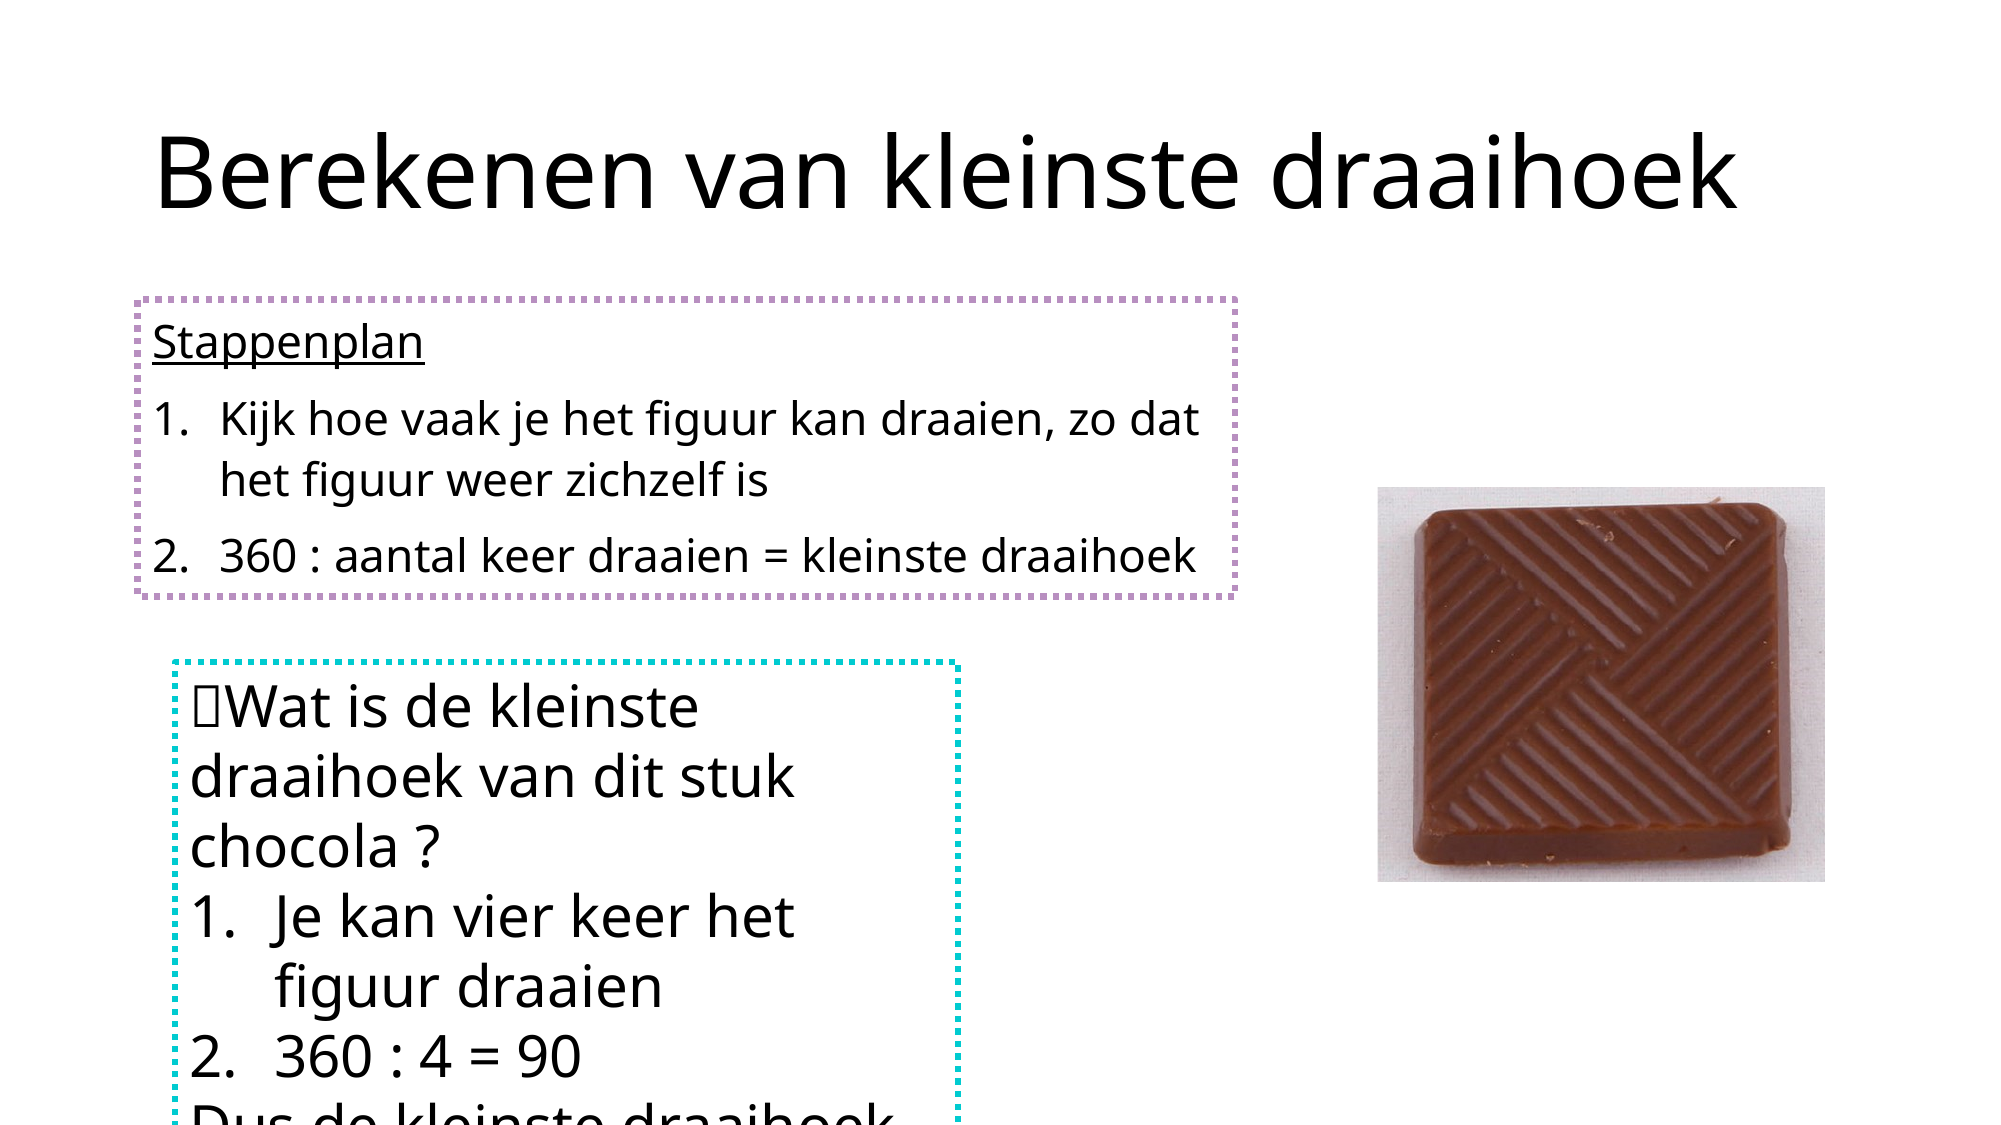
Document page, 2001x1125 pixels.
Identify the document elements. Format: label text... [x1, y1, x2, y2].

title Berekenen van kleinste draaihoek [137, 59, 1863, 278]
picture [1377, 487, 1825, 882]
list Stappenplan Kijk hoe vaak je het figuur kan draaien, zo dat het figuur weer zichzelf is 360 : aantal keer draaien = kleinste draaihoek [137, 299, 1235, 597]
text_box Wat is de kleinste draaihoek van dit stuk chocola ? Je kan vier keer het figuur draaien 360 : 4 = 90 Dus de kleinste draaihoek = 90˚ [174, 662, 959, 1125]
